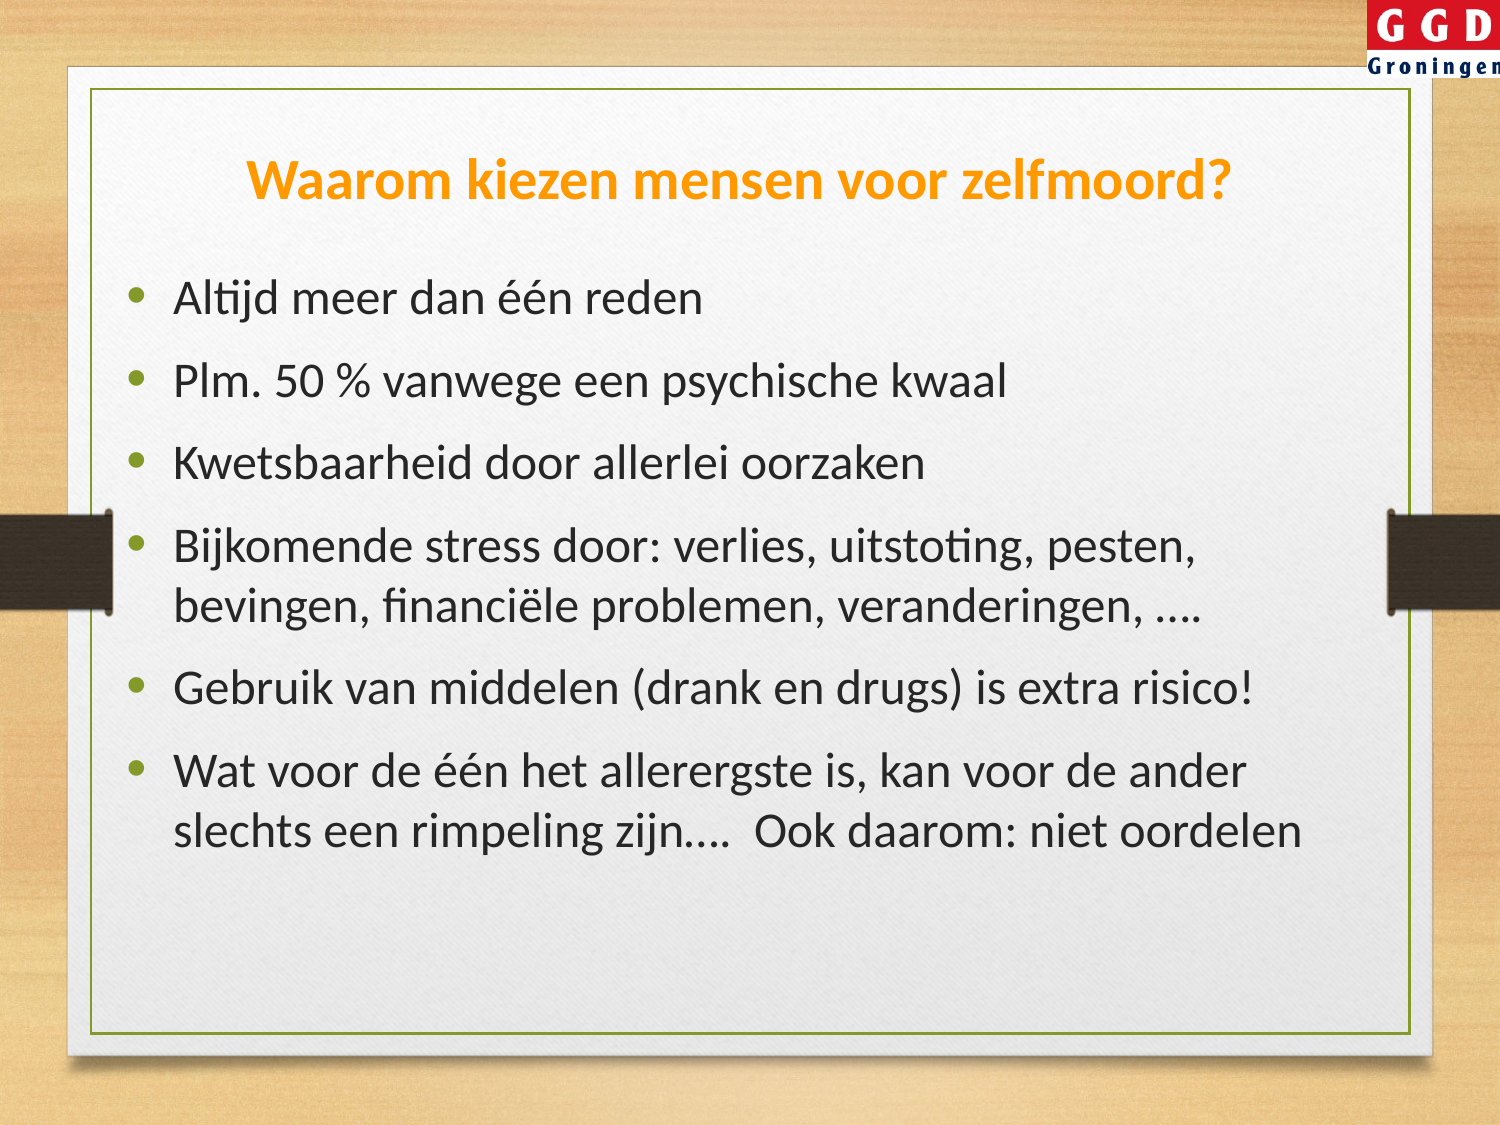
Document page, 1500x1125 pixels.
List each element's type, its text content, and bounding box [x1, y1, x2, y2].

title Waarom kiezen mensen voor zelfmoord? [64, 124, 1415, 229]
list Altijd meer dan één reden Plm. 50 % vanwege een psychische kwaal Kwetsbaarheid door allerlei oorzaken Bijkomende stress door: verlies, uitstoting, pesten, bevingen, financiële problemen, veranderingen, …. Gebruik van middelen (drank en drugs) is extra risico! Wat voor de één het allerergste is, kan voor de ander slechts een rimpeling zijn…. Ook daarom: niet oordelen [111, 257, 1368, 980]
picture [0, 0, 1500, 1125]
